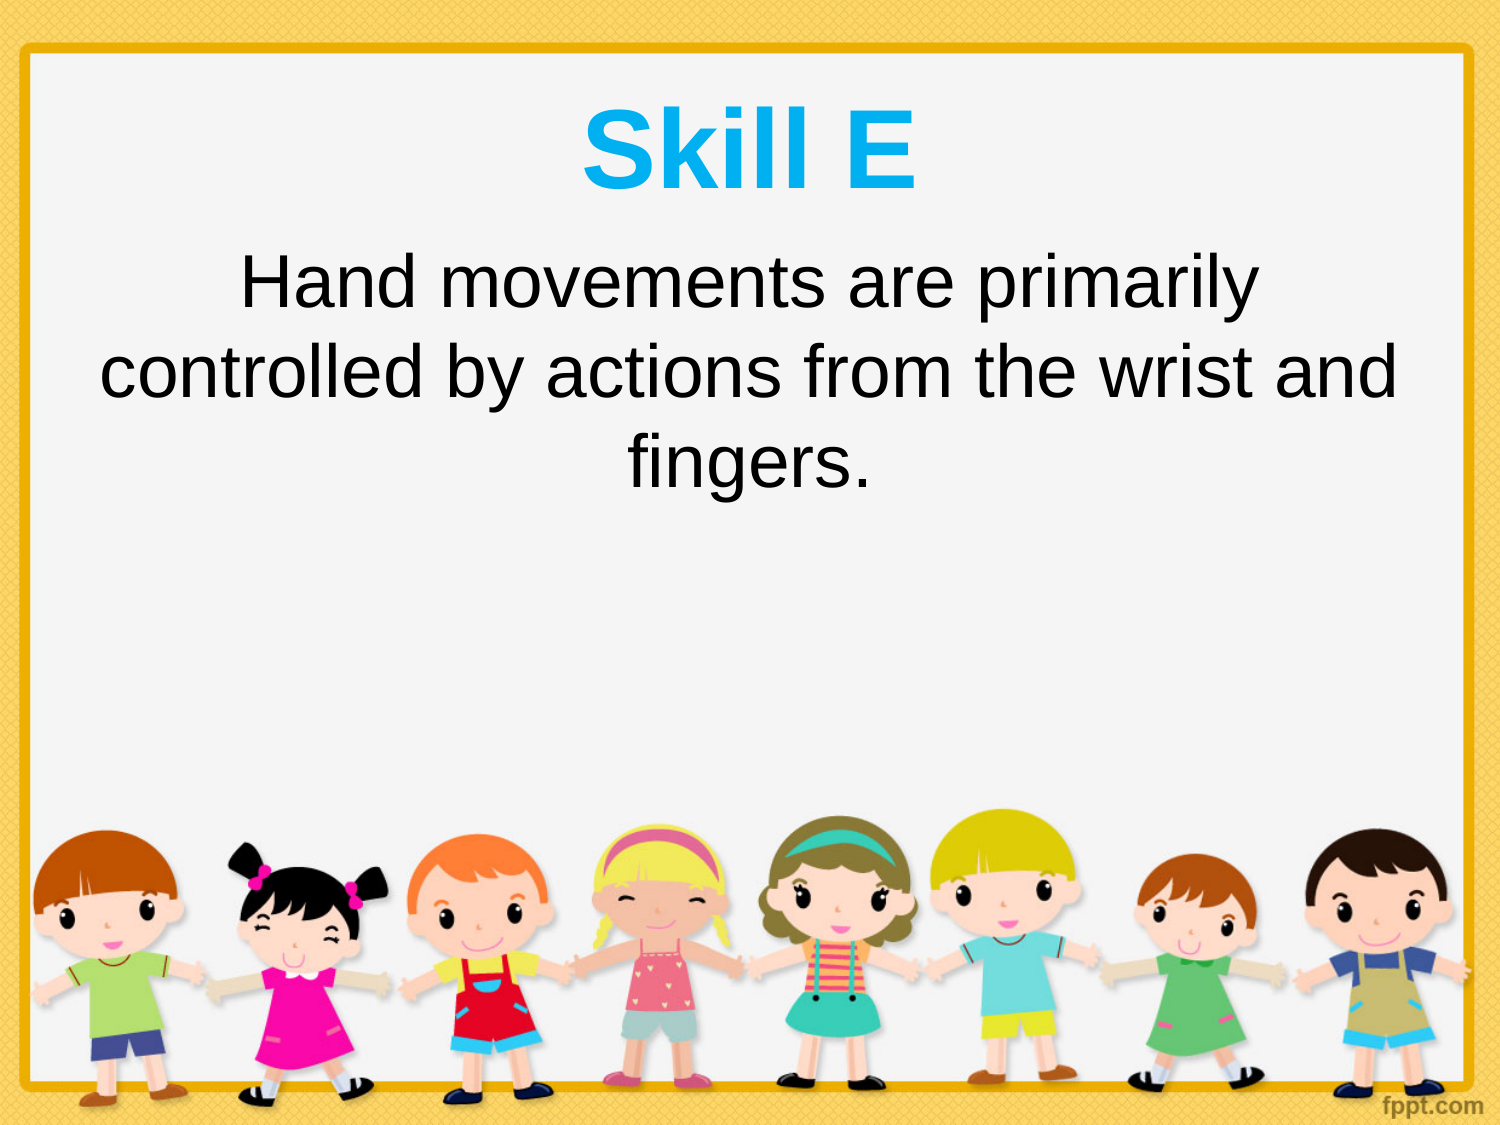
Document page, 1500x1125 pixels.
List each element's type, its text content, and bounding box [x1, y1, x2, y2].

list Hand movements are primarily controlled by actions from the wrist and fingers. [75, 224, 1425, 1005]
title Skill E [75, 50, 1425, 224]
picture [0, 0, 1500, 1125]
